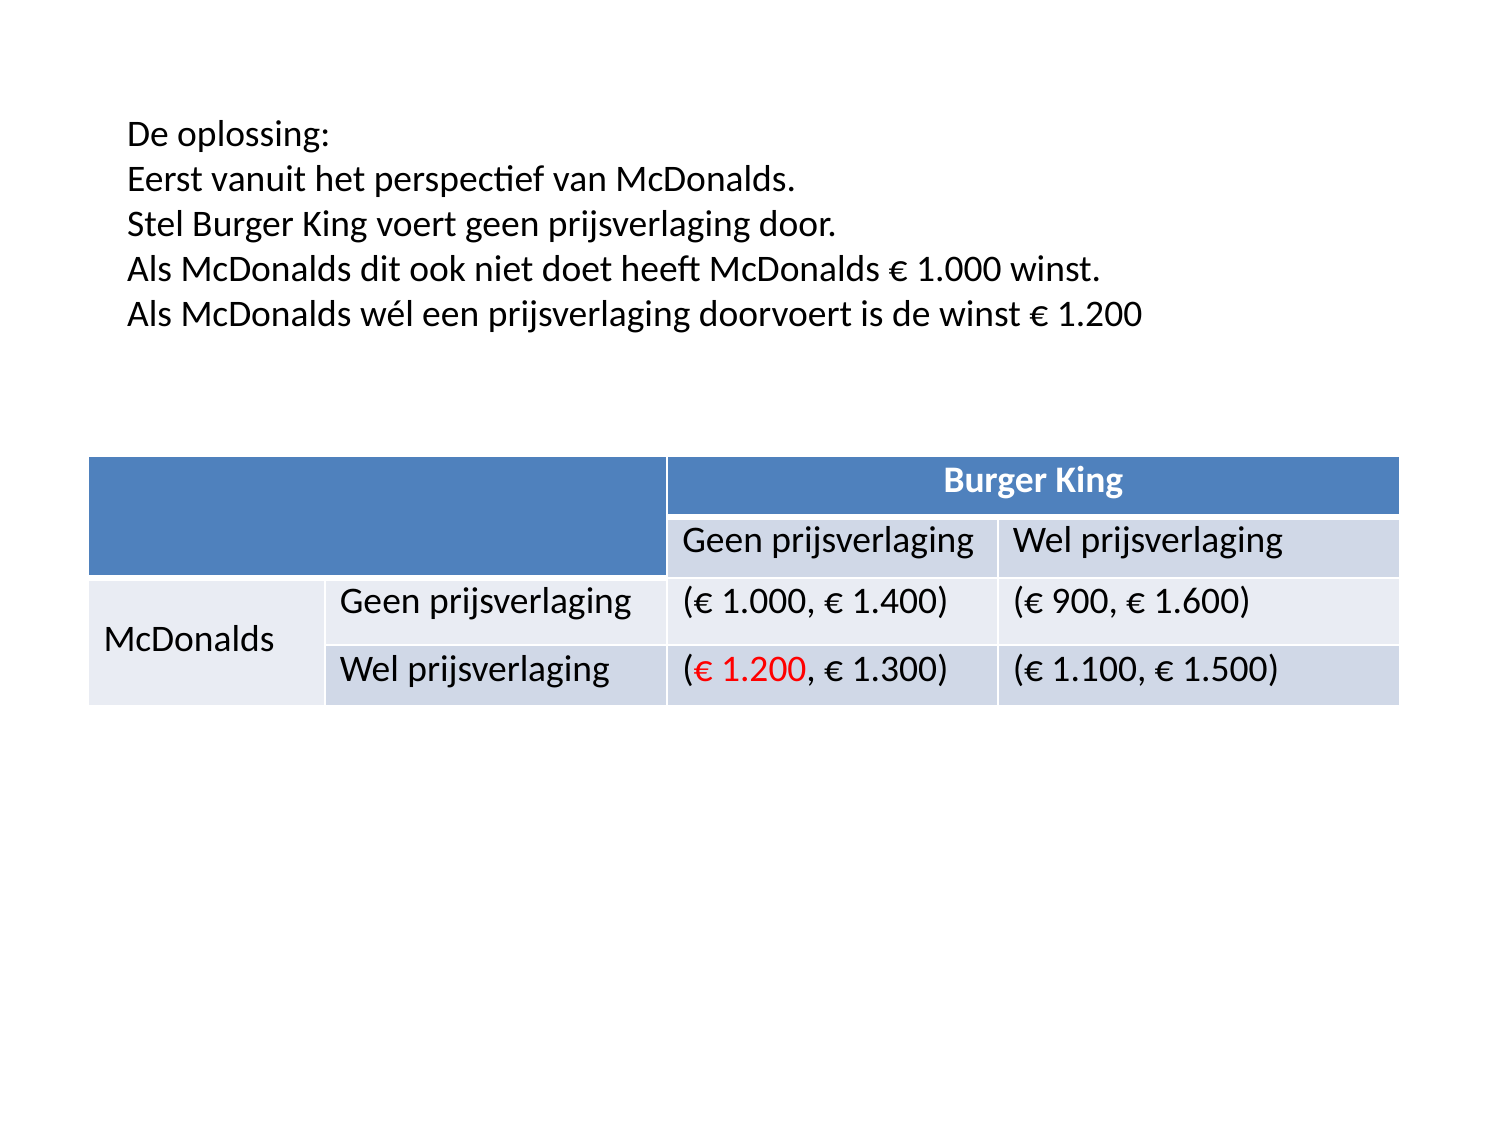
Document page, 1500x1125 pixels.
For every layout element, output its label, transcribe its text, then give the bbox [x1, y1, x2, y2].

table_cell (€ 1.200, € 1.300) [668, 646, 997, 705]
table_header Burger King [668, 457, 1399, 514]
table_cell Geen prijsverlaging [326, 581, 666, 644]
table_cell Wel prijsverlaging [999, 520, 1399, 577]
text_box De oplossing: Eerst vanuit het perspectief van McDonalds. Stel Burger King voert geen prijsverlaging door. Als McDonalds dit ook niet doet heeft McDonalds € 1.000 winst. Als McDonalds wél een prijsverlaging doorvoert is de winst € 1.200 [112, 101, 1306, 342]
table_cell (€ 1.000, € 1.400) [668, 579, 997, 644]
table_header [89, 457, 666, 575]
table_cell (€ 1.100, € 1.500) [999, 646, 1399, 705]
table_cell McDonalds [89, 581, 324, 705]
table_cell (€ 900, € 1.600) [999, 579, 1399, 644]
table_cell Geen prijsverlaging [668, 520, 997, 577]
table_cell Wel prijsverlaging [326, 646, 666, 705]
